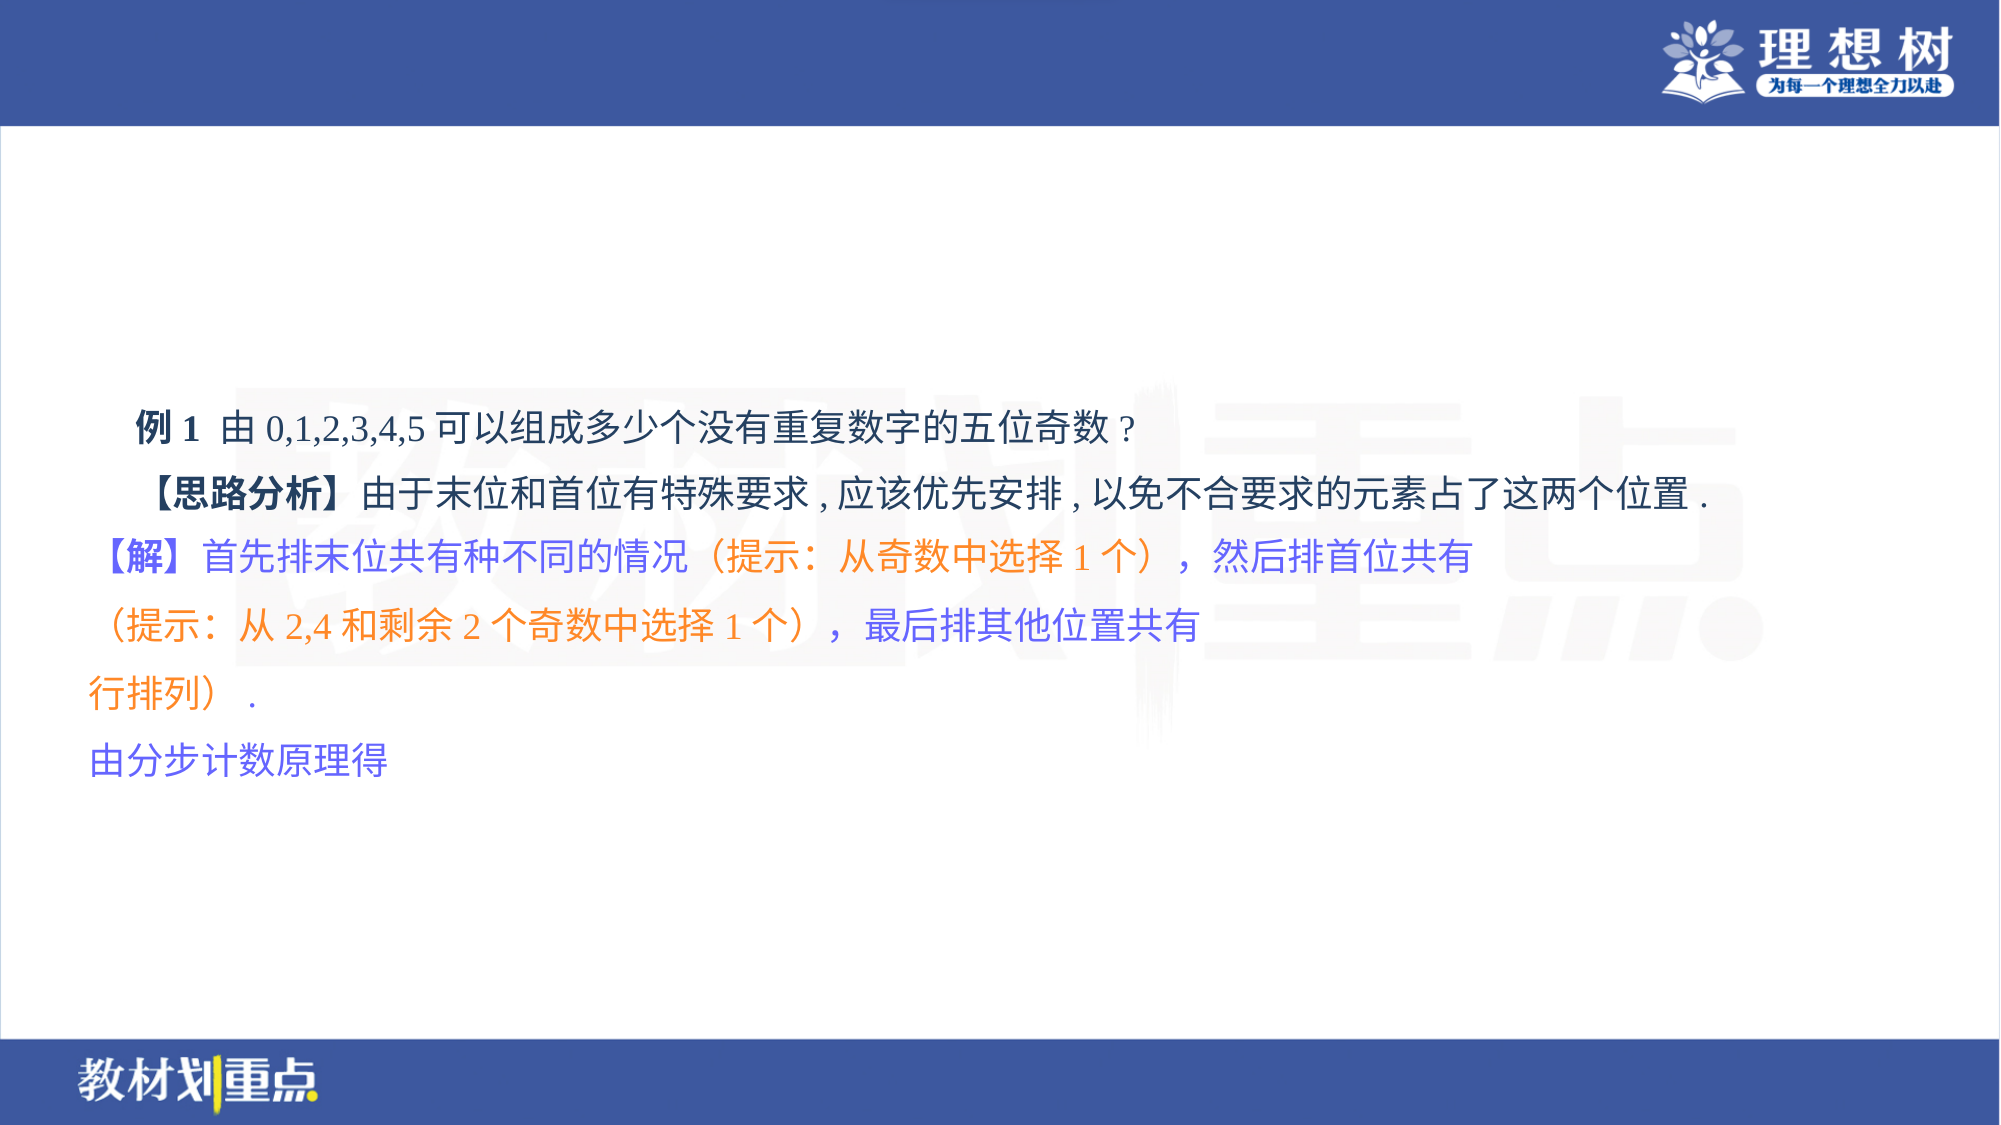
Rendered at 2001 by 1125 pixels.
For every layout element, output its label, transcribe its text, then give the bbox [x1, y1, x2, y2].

picture [0, 0, 2000, 1125]
text_box 例1 由0,1,2,3,4,5可以组成多少个没有重复数字的五位奇数? [88, 381, 1911, 442]
text_box 【思路分析】由于末位和首位有特殊要求,应该优先安排,以免不合要求的元素占了这两个位置. [88, 447, 1911, 508]
